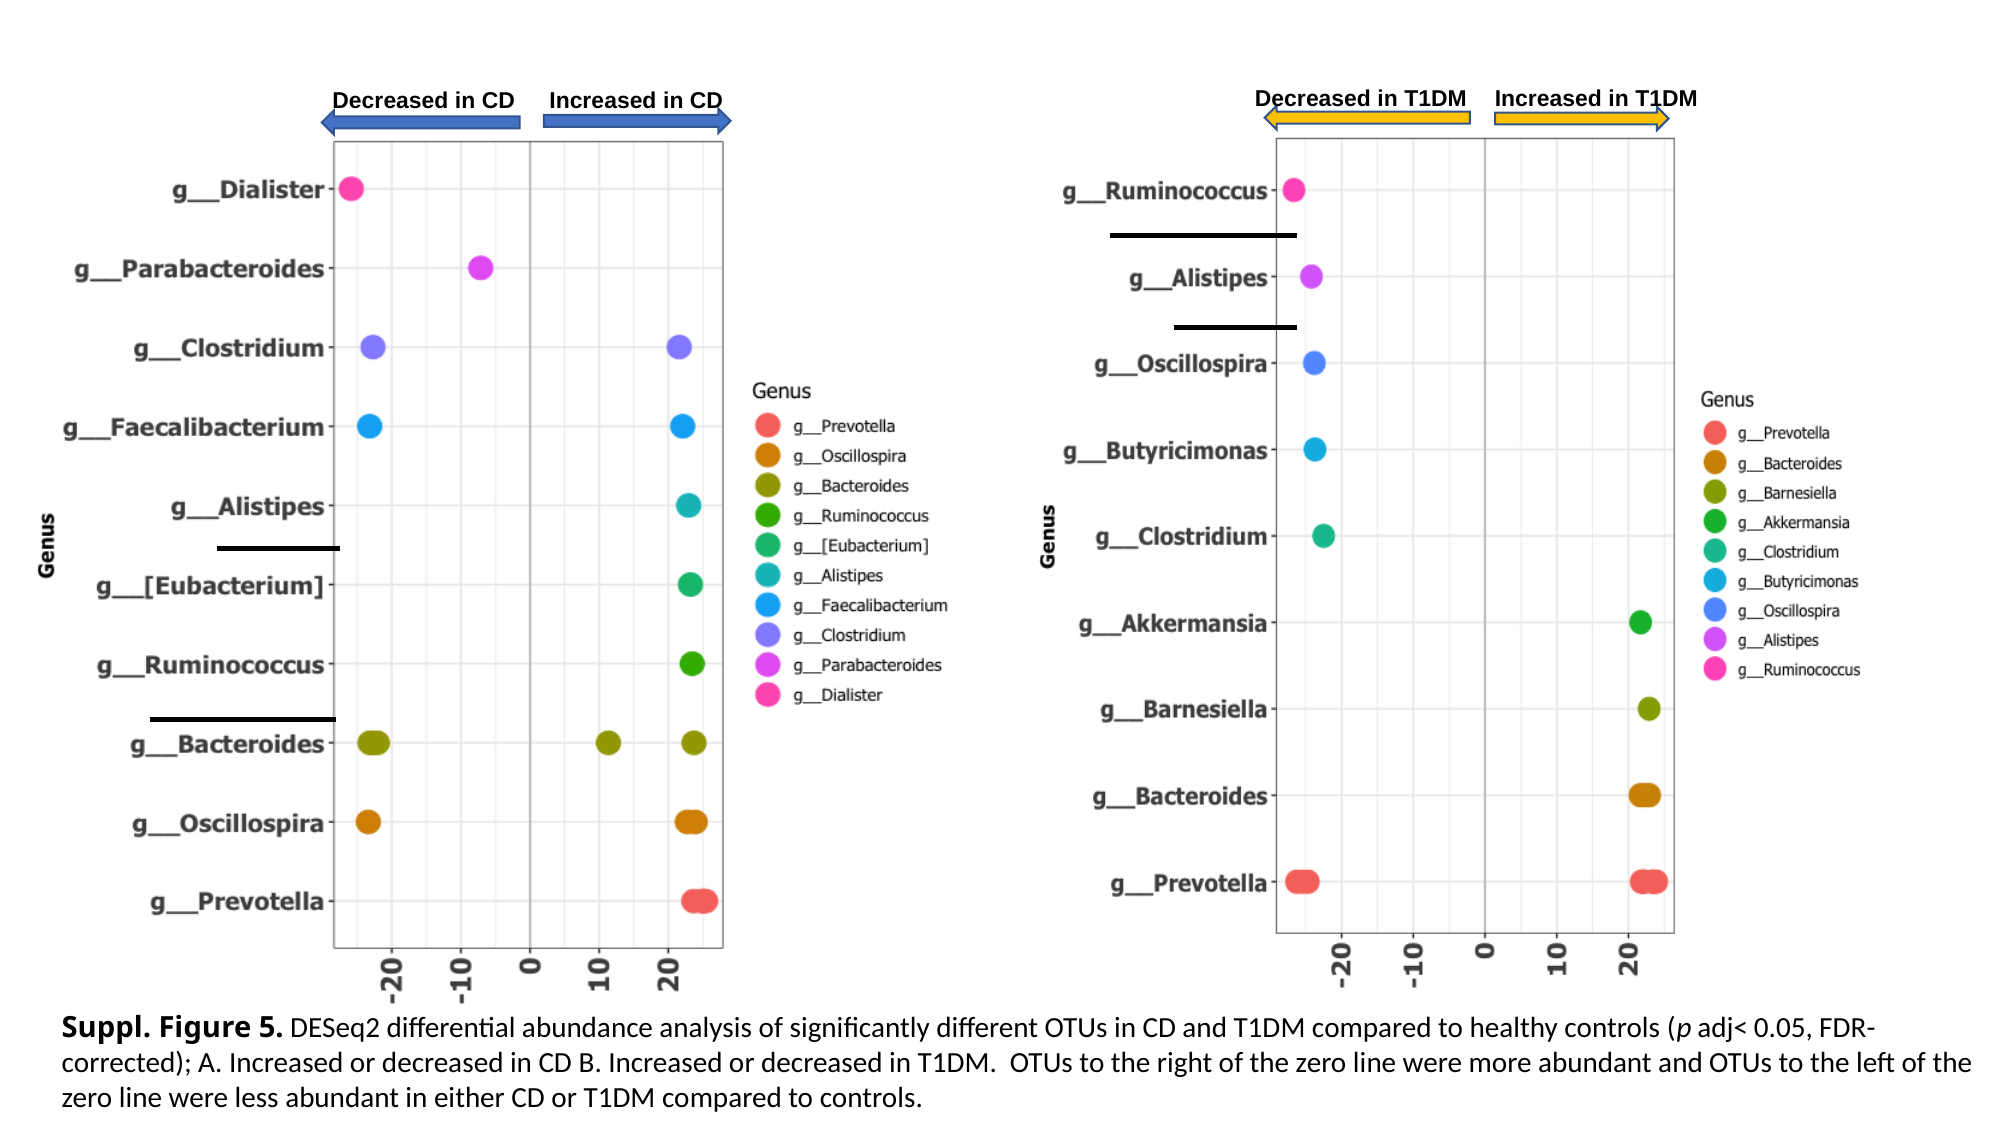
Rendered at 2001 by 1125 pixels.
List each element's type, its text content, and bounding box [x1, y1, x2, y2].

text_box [29, 77, 968, 1014]
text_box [1032, 75, 1878, 998]
text_box Suppl. Figure 5. DESeq2 differential abundance analysis of significantly different OTUs in CD and T1DM compared to healthy controls (p adj< 0.05, FDR-corrected); A. Increased or decreased in CD B. Increased or decreased in T1DM. OTUs to the right of the zero line were more abundant and OTUs to the left of the zero line were less abundant in either CD or T1DM compared to controls. [46, 1000, 1997, 1121]
